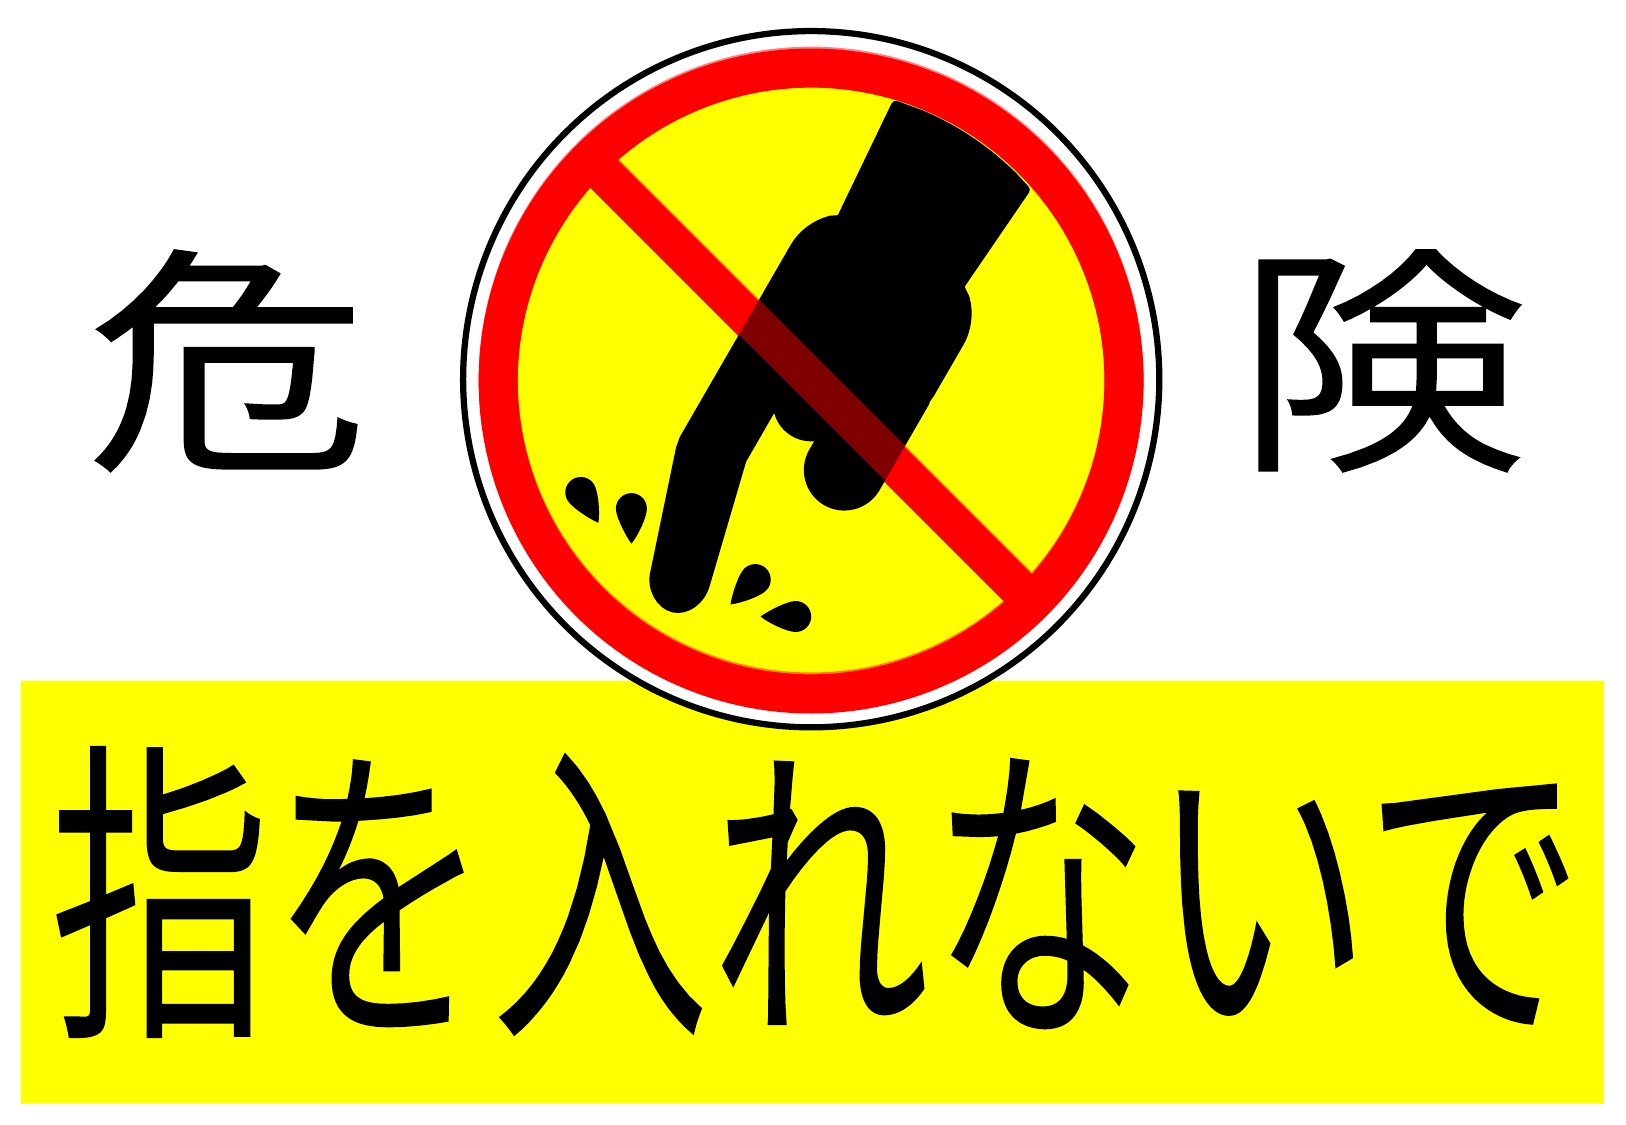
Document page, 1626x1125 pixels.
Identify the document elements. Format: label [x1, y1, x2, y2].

text_box [19, 678, 1606, 1106]
text_box [462, 30, 1160, 728]
